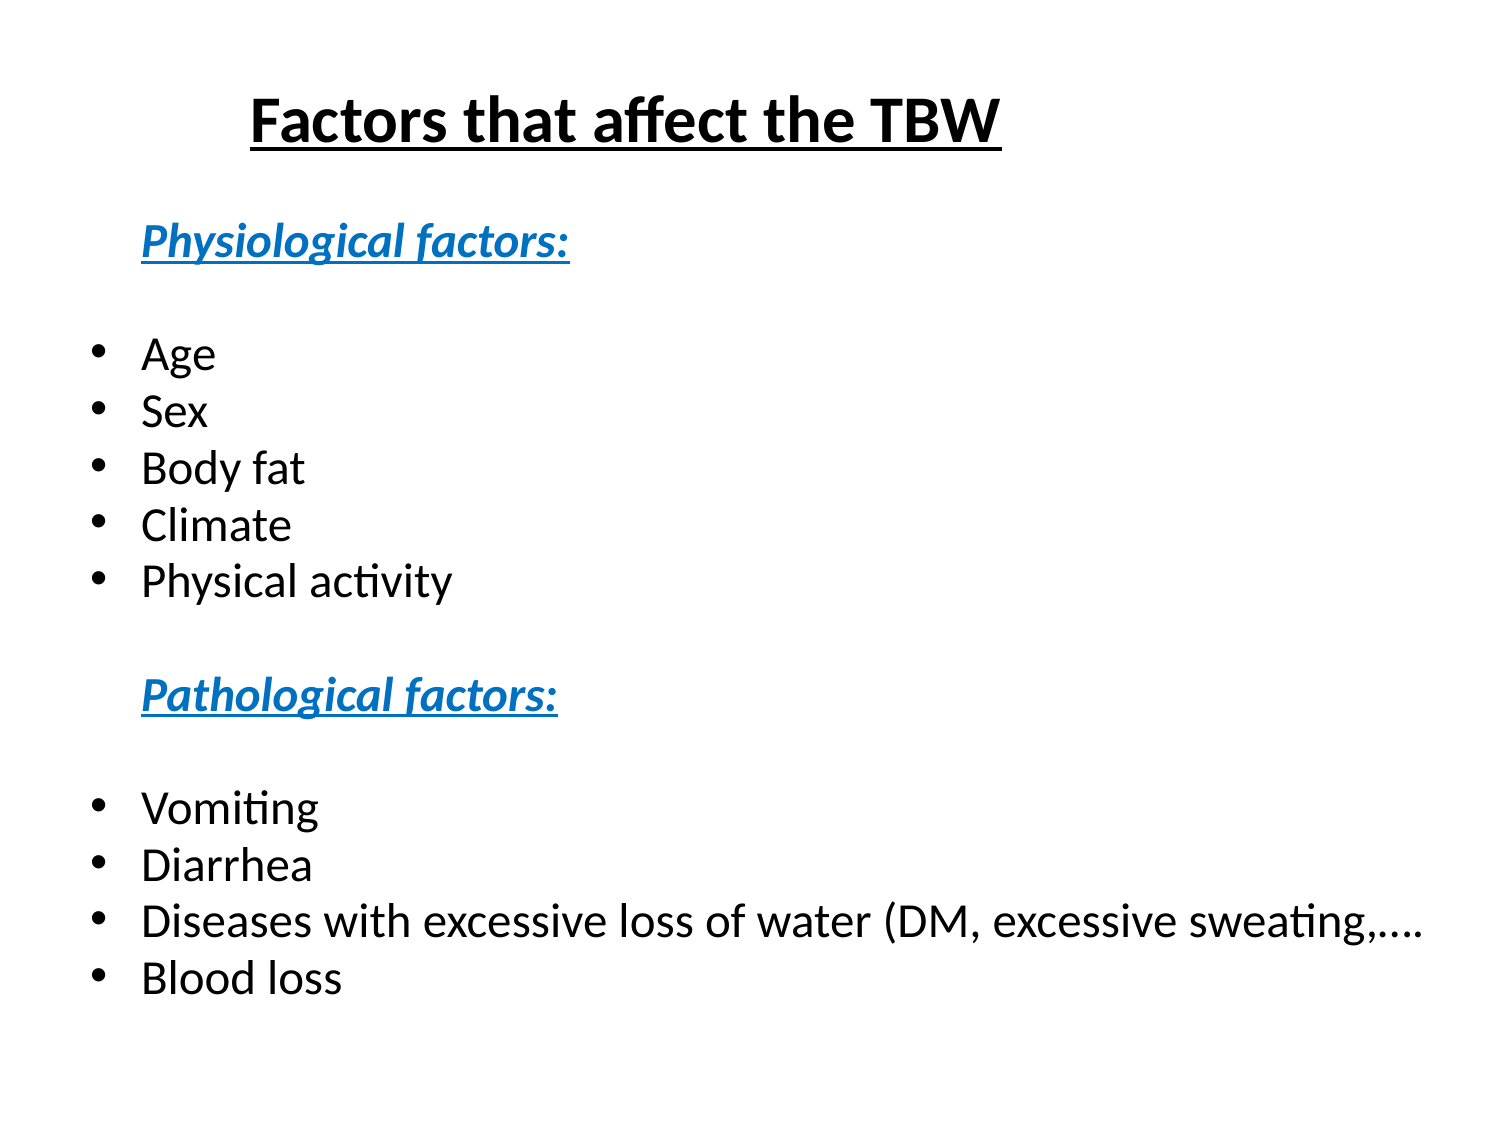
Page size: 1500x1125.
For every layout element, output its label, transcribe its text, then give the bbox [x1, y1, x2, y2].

list Physiological factors: Age Sex Body fat Climate Physical activity Pathological factors: Vomiting Diarrhea Diseases with excessive loss of water (DM, excessive sweating,…. Blood loss [75, 212, 1466, 1025]
title Factors that affect the TBW [235, 45, 1466, 188]
